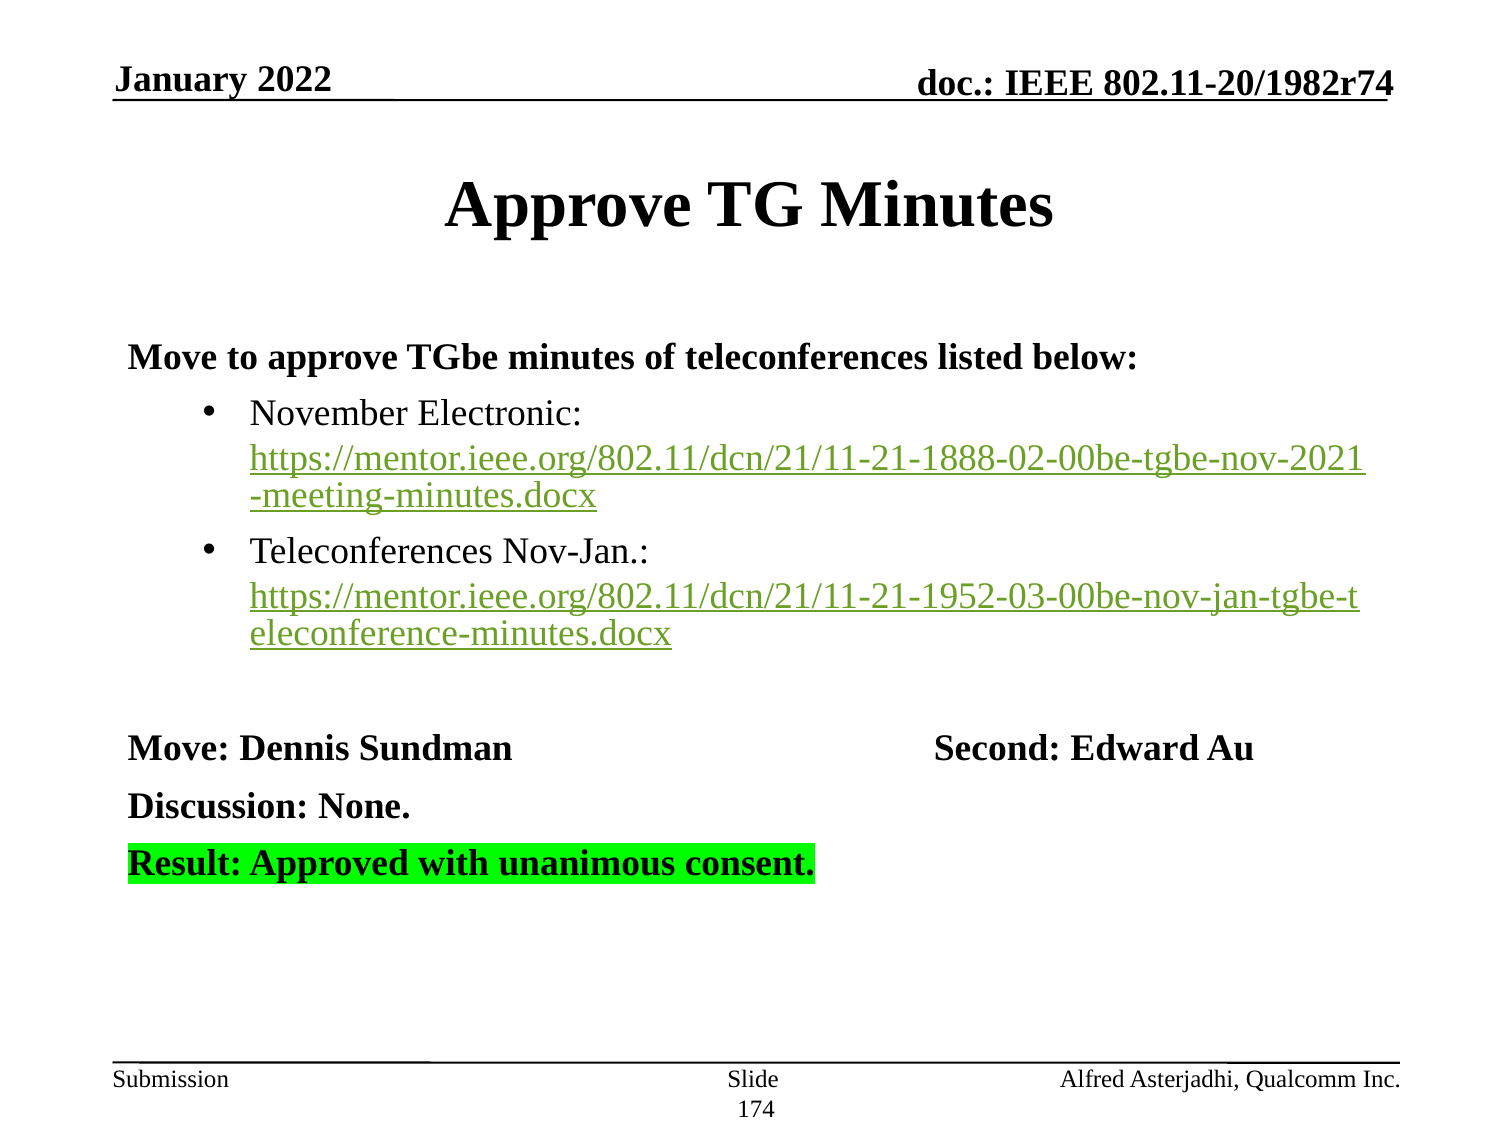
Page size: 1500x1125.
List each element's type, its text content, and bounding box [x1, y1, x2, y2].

footer Alfred Asterjadhi, Qualcomm Inc. [878, 1061, 1402, 1093]
list Move to approve TGbe minutes of teleconferences listed below: November Electronic: https://mentor.ieee.org/802.11/dcn/21/11-21-1888-02-00be-tgbe-nov-2021-meeting-minutes.docx Teleconferences Nov-Jan.: https://mentor.ieee.org/802.11/dcn/21/11-21-1952-03-00be-nov-jan-tgbe-teleconference-minutes.docx Move: Dennis Sundman Second: Edward Au Discussion: None. Result: Approved with unanimous consent. [112, 324, 1388, 1000]
title Approve TG Minutes [112, 112, 1388, 288]
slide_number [114, 54, 423, 100]
slide_number Slide 174 [712, 1061, 800, 1123]
